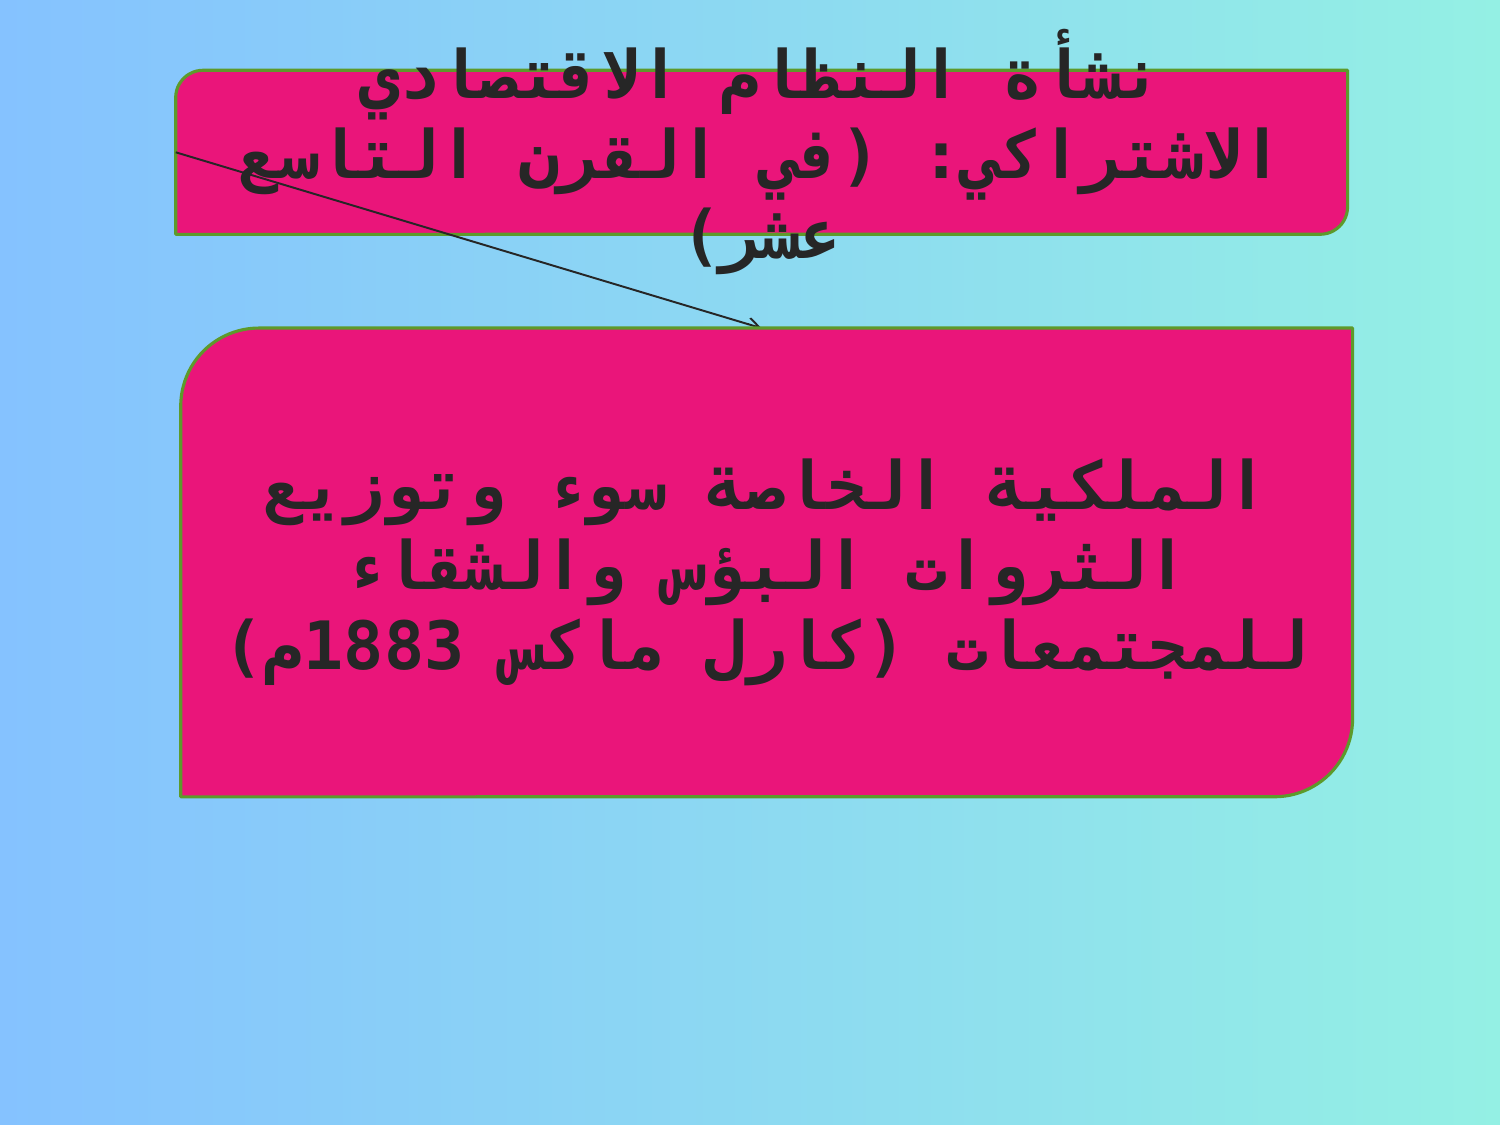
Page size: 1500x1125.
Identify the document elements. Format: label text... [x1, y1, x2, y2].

text_box الملكية الخاصة سوء وتوزيع الثروات البؤس والشقاء للمجتمعات (كارل ماكس 1883م) [179, 326, 1355, 799]
text_box نشأة النظام الاقتصادي الاشتراكي: (في القرن التاسع عشر) [174, 68, 1350, 236]
